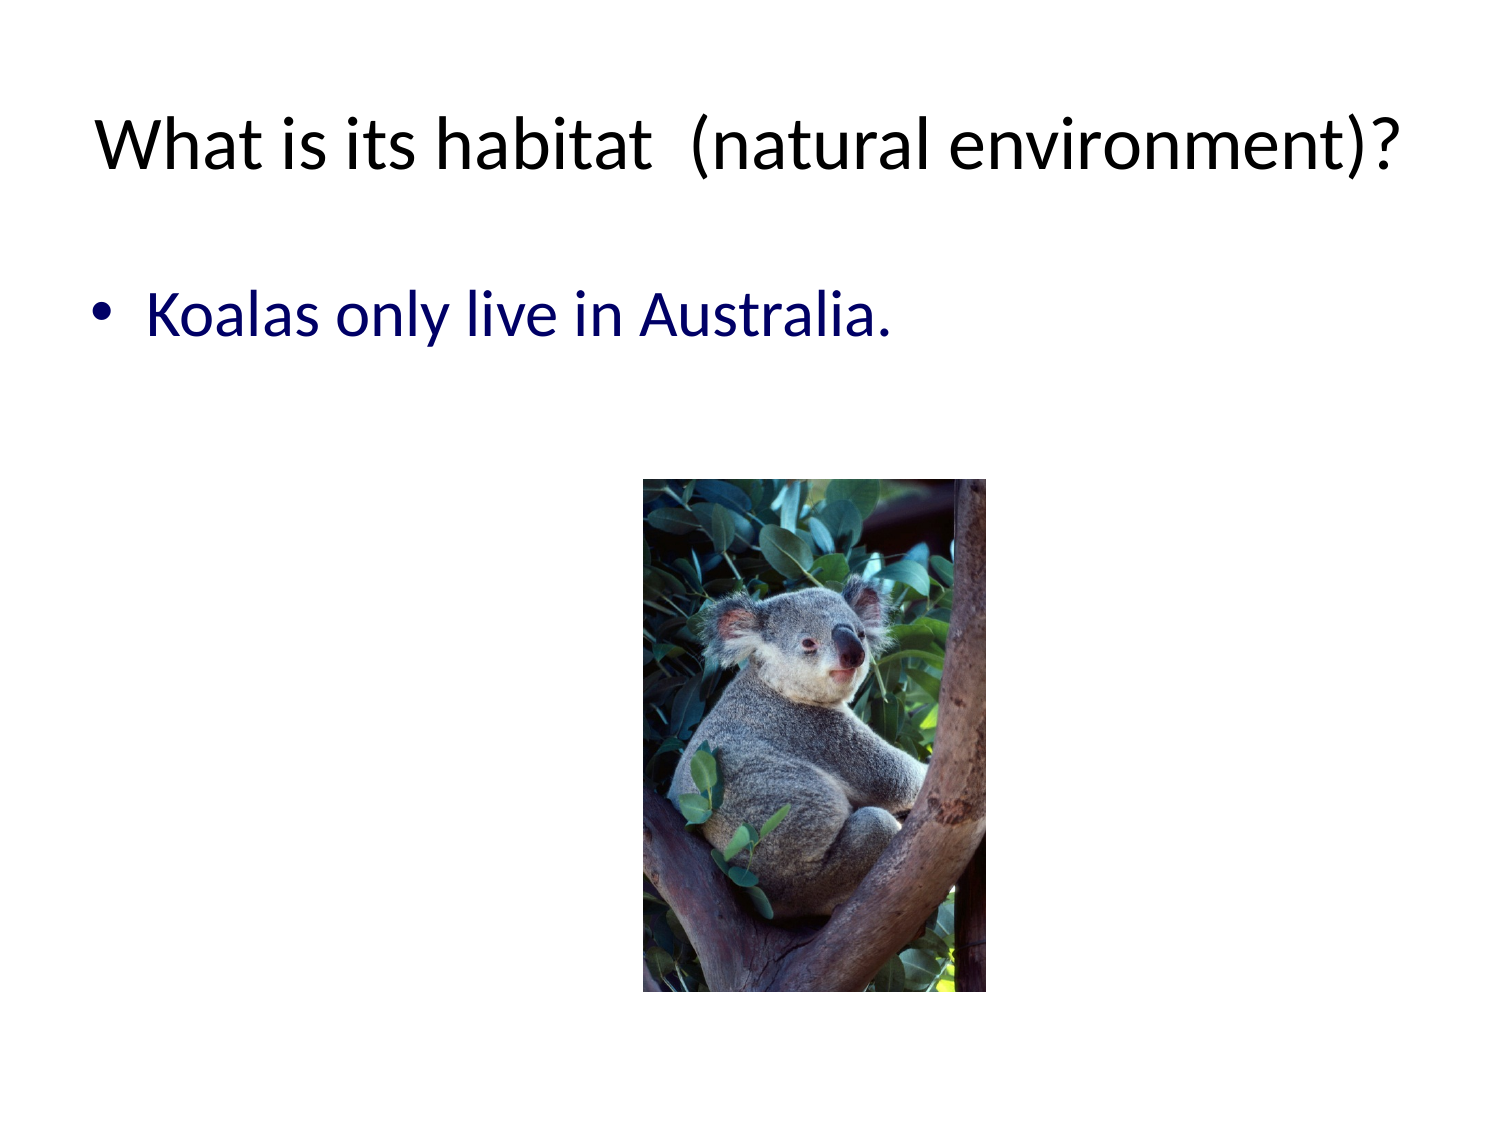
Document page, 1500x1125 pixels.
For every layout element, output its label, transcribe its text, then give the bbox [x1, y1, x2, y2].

picture [643, 479, 986, 992]
title What is its habitat (natural environment)? [75, 45, 1425, 233]
list Koalas only live in Australia. [75, 262, 1425, 1005]
